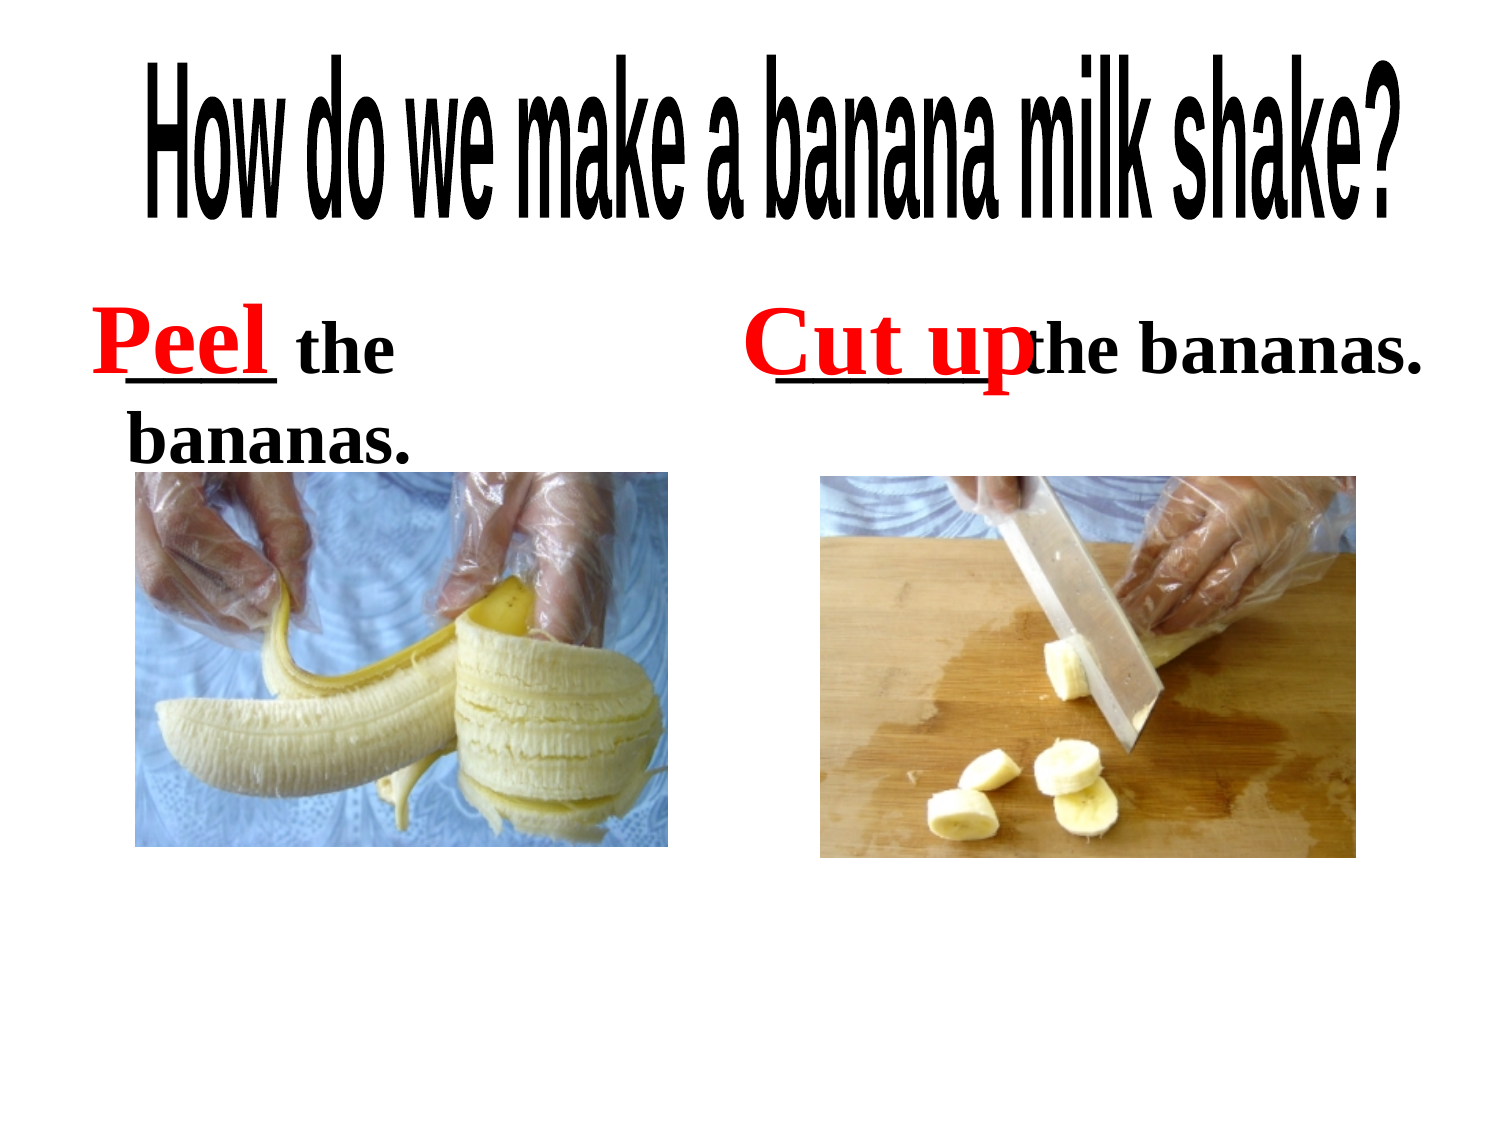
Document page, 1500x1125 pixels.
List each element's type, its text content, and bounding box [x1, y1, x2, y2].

text_box Cut up [726, 267, 1054, 402]
text_box ____ the bananas. [112, 290, 715, 486]
picture [820, 476, 1356, 858]
text_box ______ the bananas. [1054, 290, 1447, 396]
text_box Peel [76, 266, 285, 401]
picture [135, 472, 668, 847]
